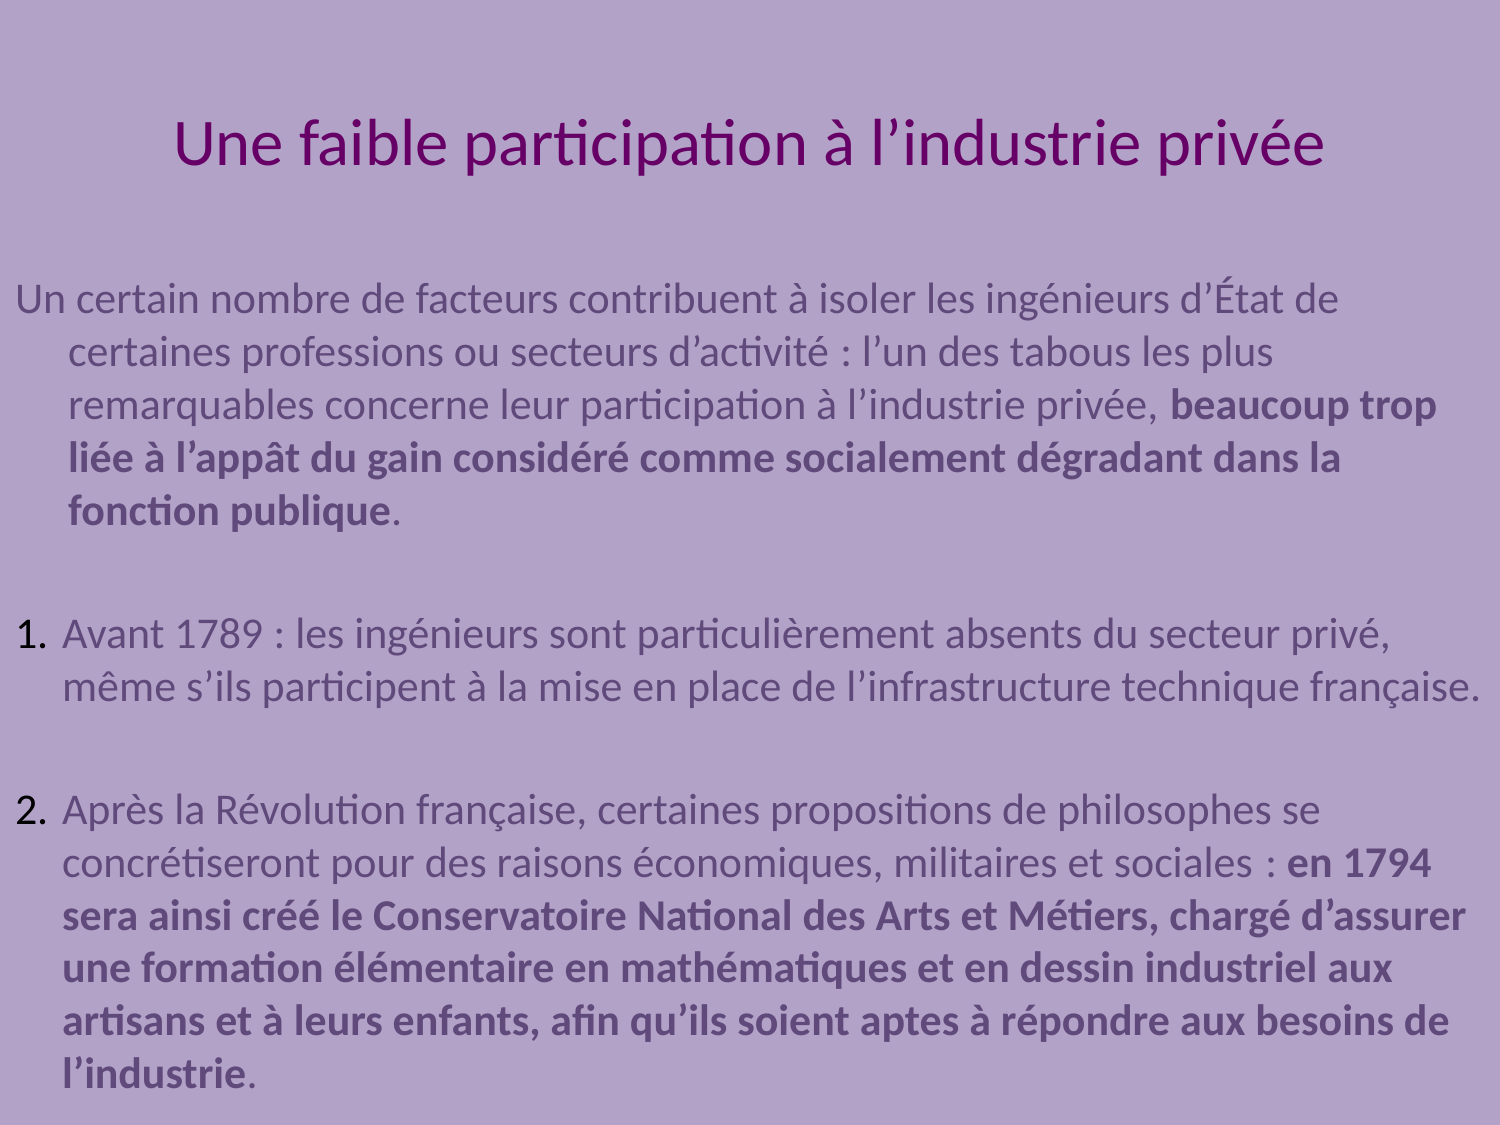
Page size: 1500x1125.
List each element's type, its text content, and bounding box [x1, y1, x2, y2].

title Une faible participation à l’industrie privée [75, 45, 1425, 233]
list Un certain nombre de facteurs contribuent à isoler les ingénieurs d’État de certaines professions ou secteurs d’activité : l’un des tabous les plus remarquables concerne leur participation à l’industrie privée, beaucoup trop liée à l’appât du gain considéré comme socialement dégradant dans la fonction publique. Avant 1789 : les ingénieurs sont particulièrement absents du secteur privé, même s’ils participent à la mise en place de l’infrastructure technique française. Après la Révolution française, certaines propositions de philosophes se concrétiseront pour des raisons économiques, militaires et sociales : en 1794 sera ainsi créé le Conservatoire National des Arts et Métiers, chargé d’assurer une formation élémentaire en mathématiques et en dessin industriel aux artisans et à leurs enfants, afin qu’ils soient aptes à répondre aux besoins de l’industrie. [0, 262, 1500, 1125]
